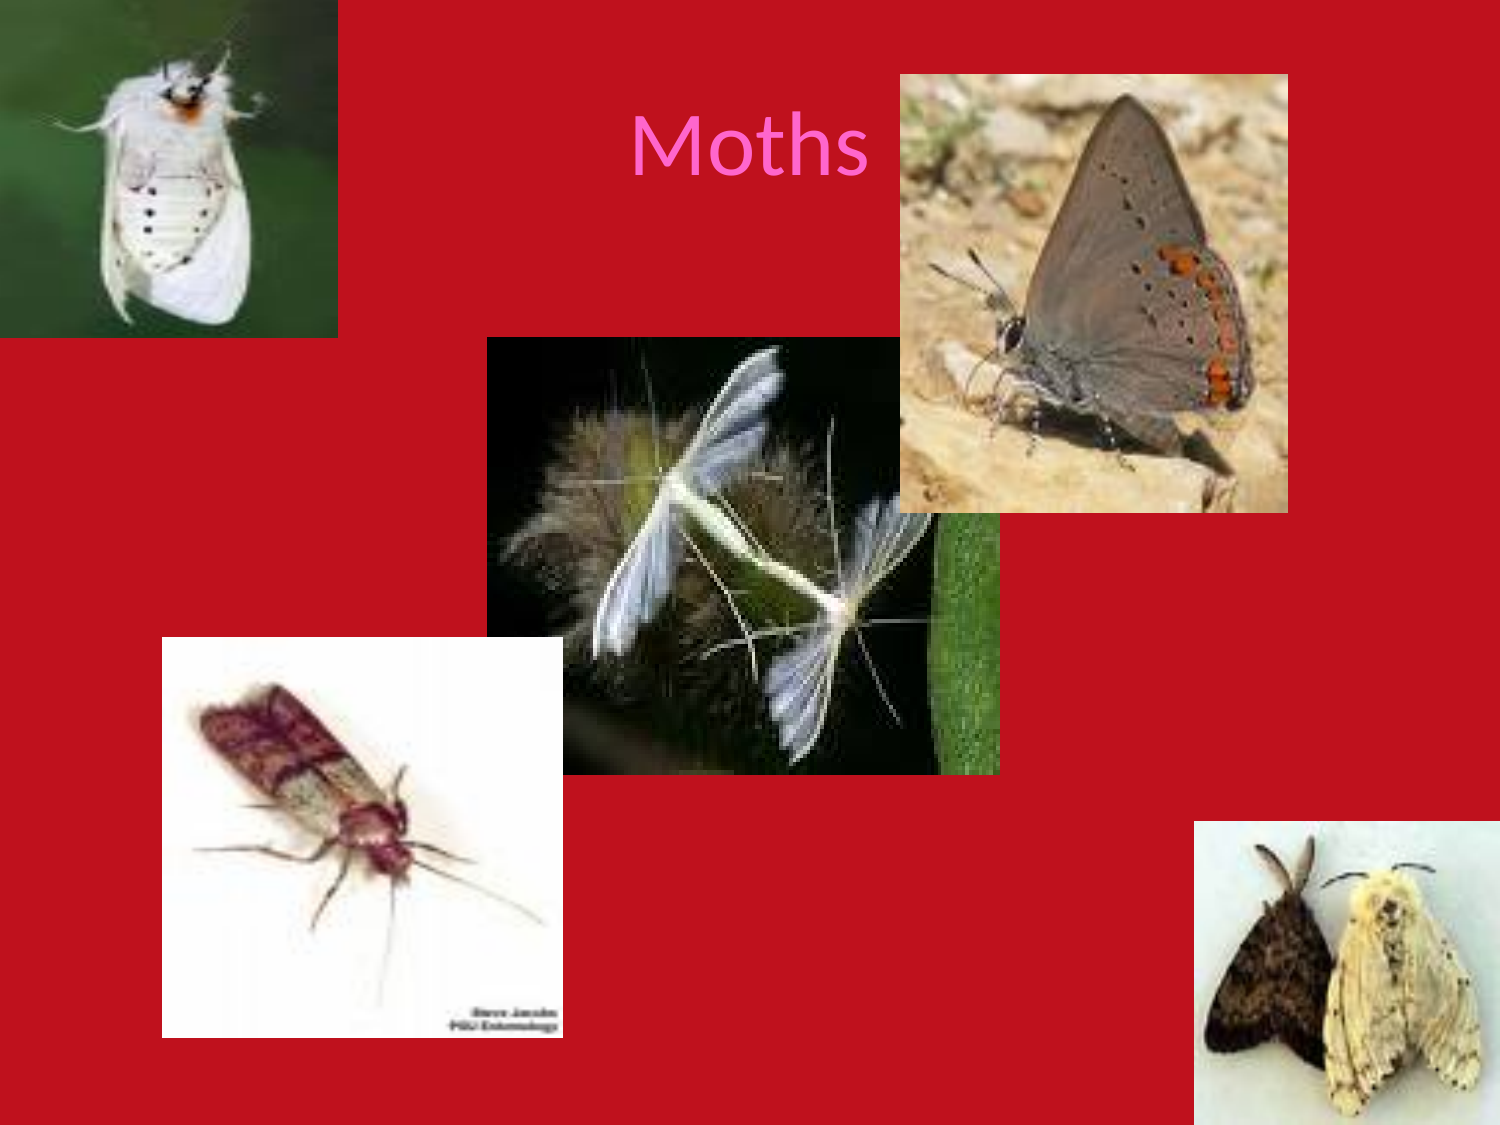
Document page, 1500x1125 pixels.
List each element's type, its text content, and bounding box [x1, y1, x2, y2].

picture [0, 0, 338, 338]
picture [162, 74, 1288, 1038]
picture [1194, 821, 1500, 1125]
title Moths [341, 45, 1425, 233]
